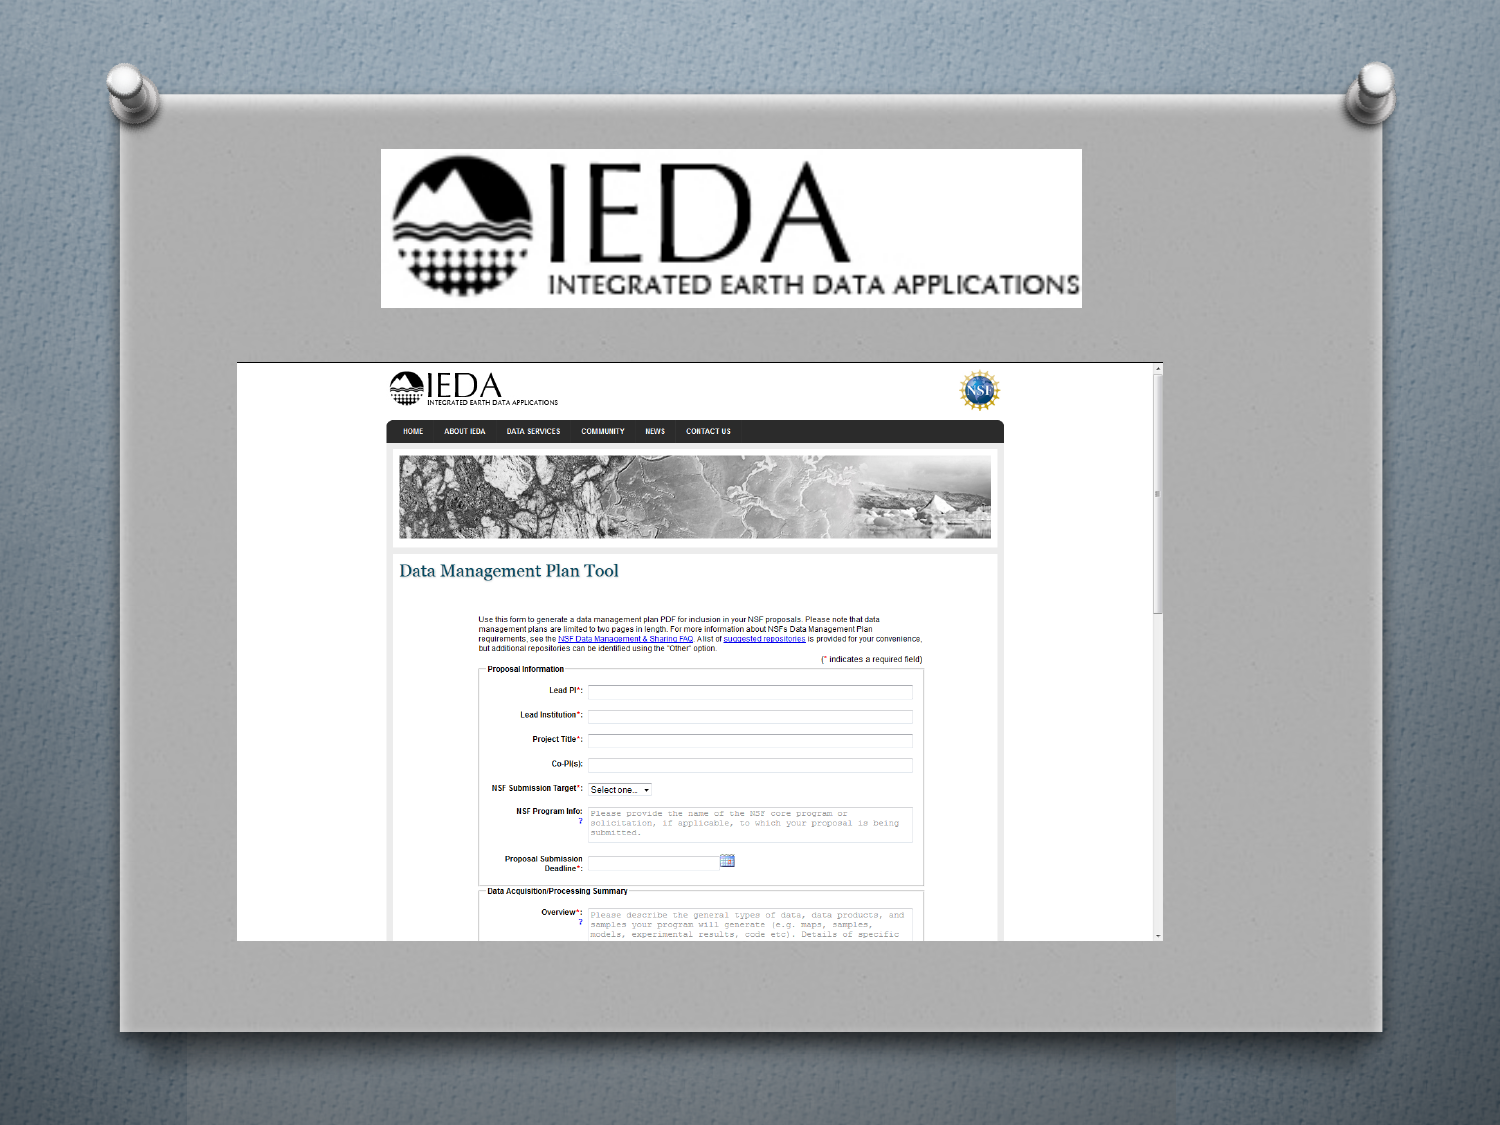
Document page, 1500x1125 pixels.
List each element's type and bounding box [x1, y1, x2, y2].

picture [381, 149, 1083, 308]
picture [75, 29, 198, 153]
picture [237, 362, 1163, 941]
picture [1317, 35, 1439, 156]
